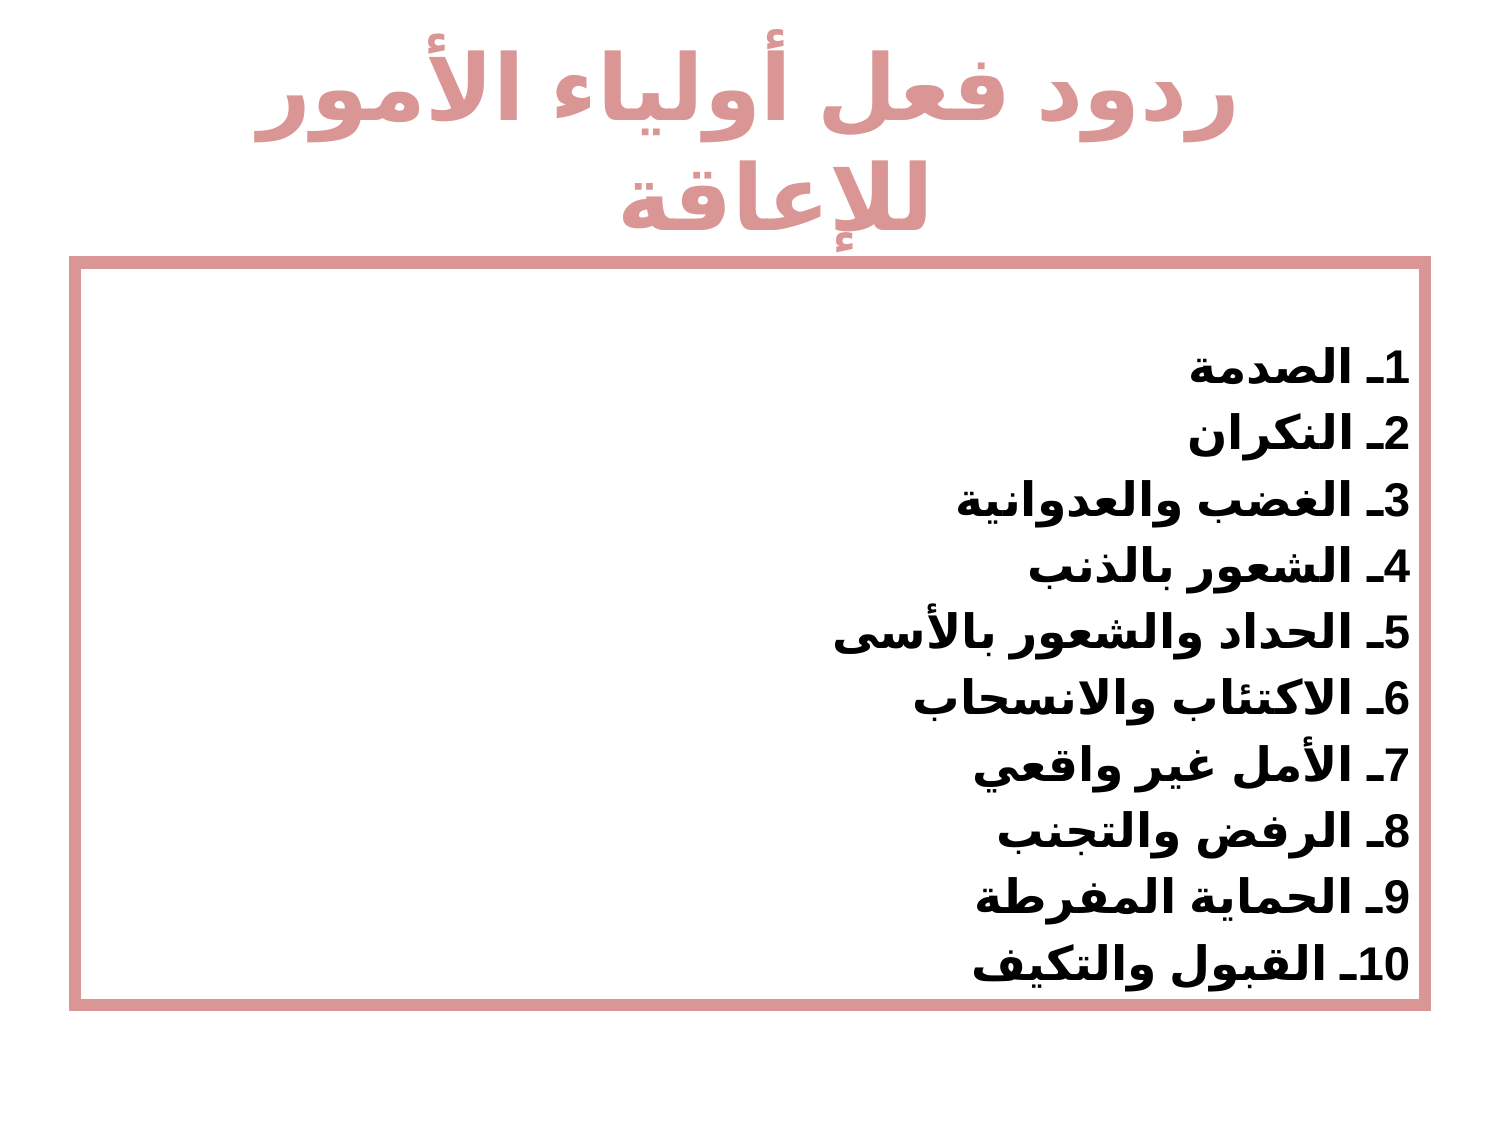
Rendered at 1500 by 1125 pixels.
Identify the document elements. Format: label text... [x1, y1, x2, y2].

title ردود فعل أولياء الأمور للإعاقة [74, 44, 1426, 233]
list 1ـ الصدمة 2ـ النكران 3ـ الغضب والعدوانية 4ـ الشعور بالذنب 5ـ الحداد والشعور بالأسى 6ـ الاكتئاب والانسحاب 7ـ الأمل غير واقعي 8ـ الرفض والتجنب 9ـ الحماية المفرطة 10ـ القبول والتكيف [74, 262, 1426, 1006]
